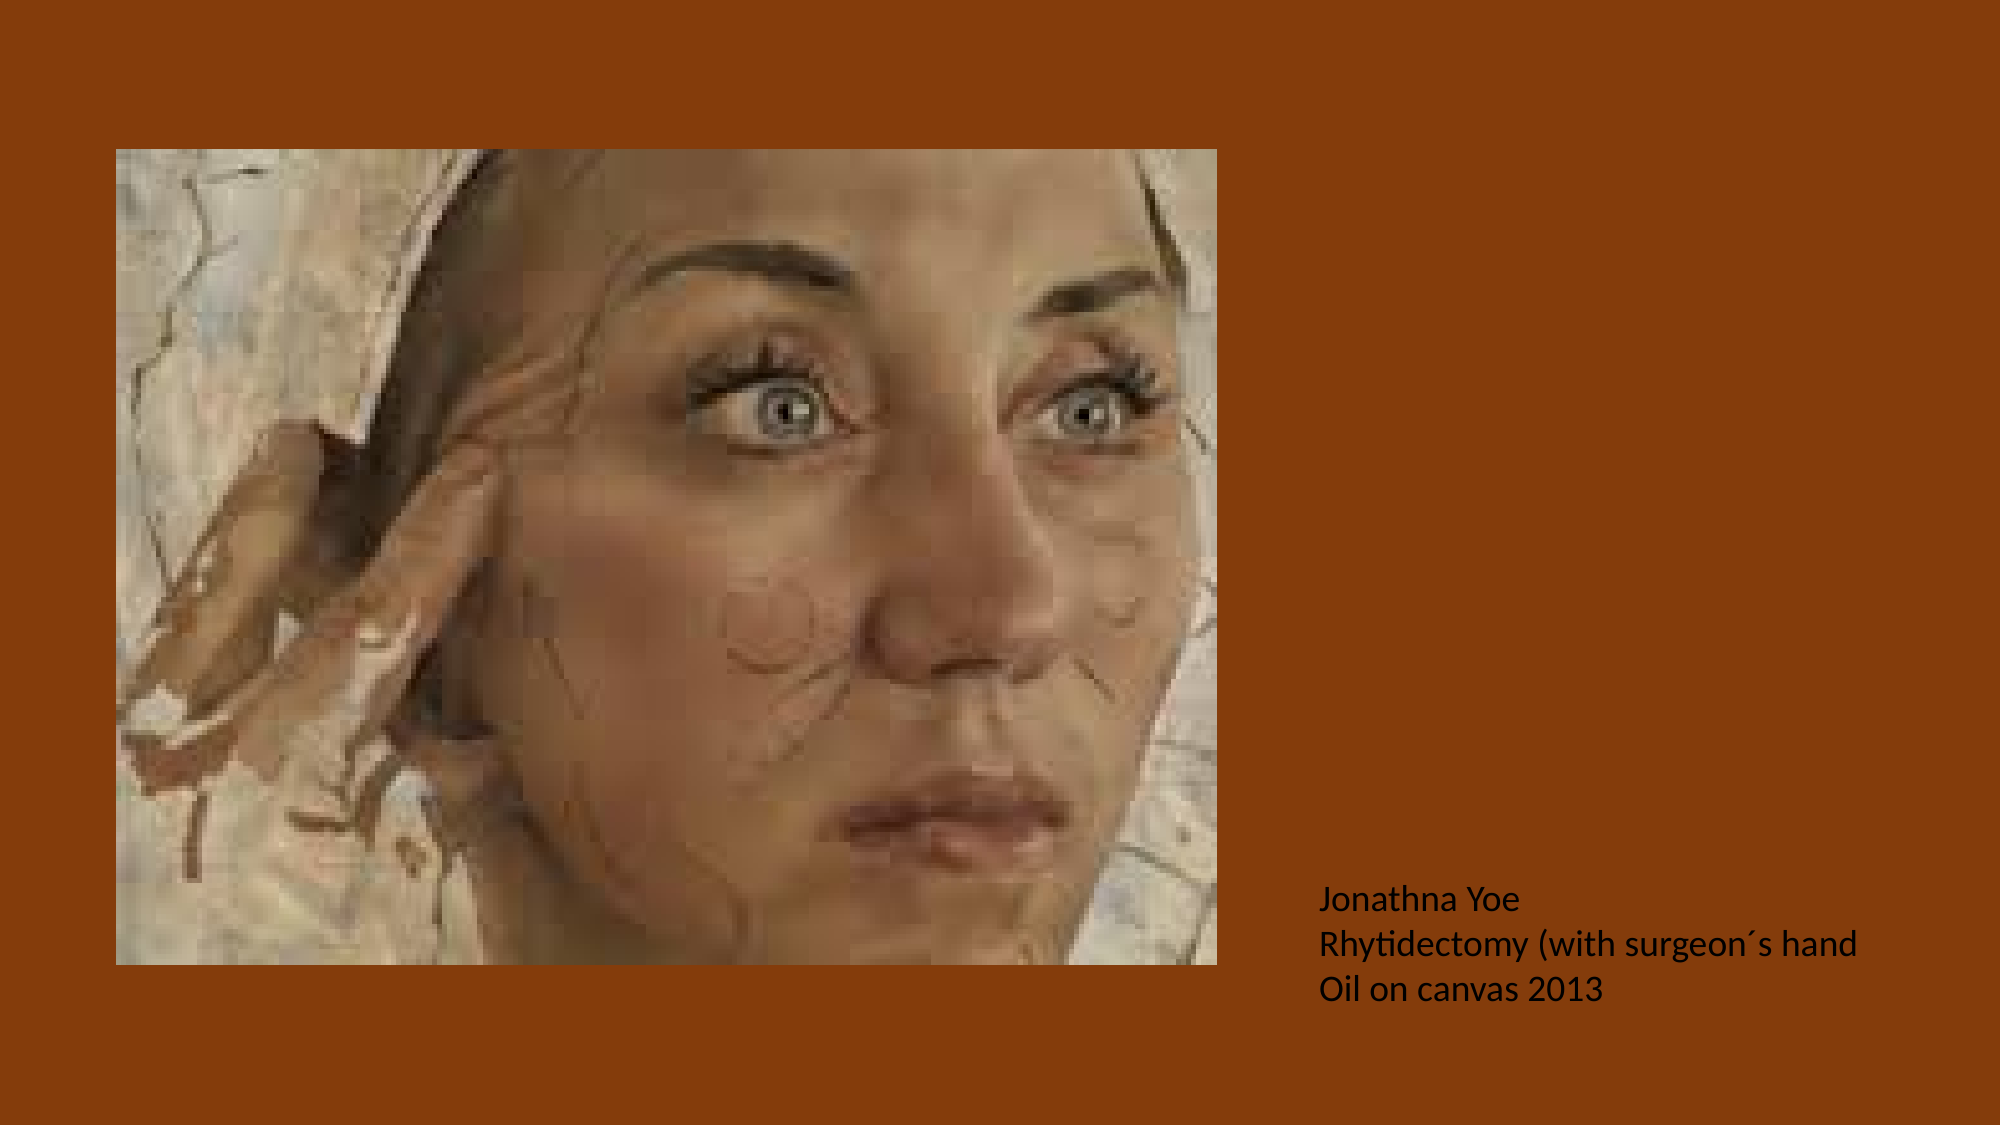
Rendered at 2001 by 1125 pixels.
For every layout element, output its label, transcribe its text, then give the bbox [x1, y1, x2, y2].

picture [116, 149, 1217, 965]
text_box Jonathna Yoe Rhytidectomy (with surgeon´s hand Oil on canvas 2013 [1304, 867, 1967, 1017]
